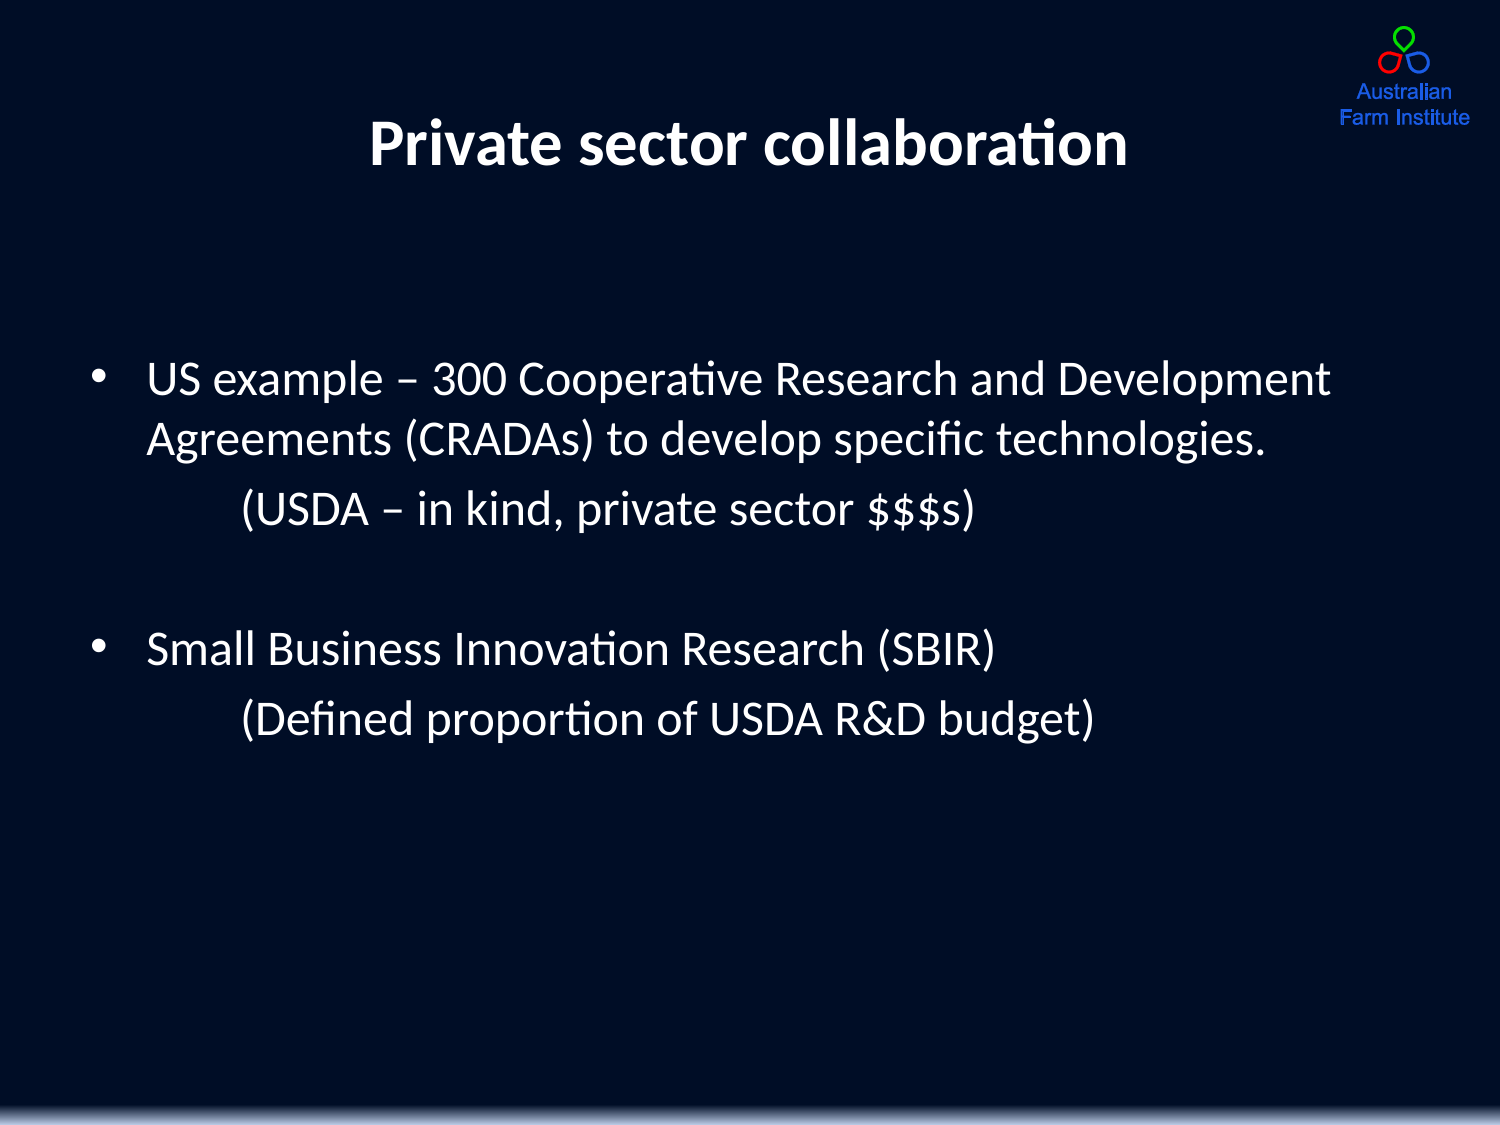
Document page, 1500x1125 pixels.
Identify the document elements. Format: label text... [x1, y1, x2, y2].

list US example – 300 Cooperative Research and Development Agreements (CRADAs) to develop specific technologies. (USDA – in kind, private sector $$$s) Small Business Innovation Research (SBIR) (Defined proportion of USDA R&D budget) [75, 338, 1425, 1005]
title Private sector collaboration [75, 45, 1425, 233]
